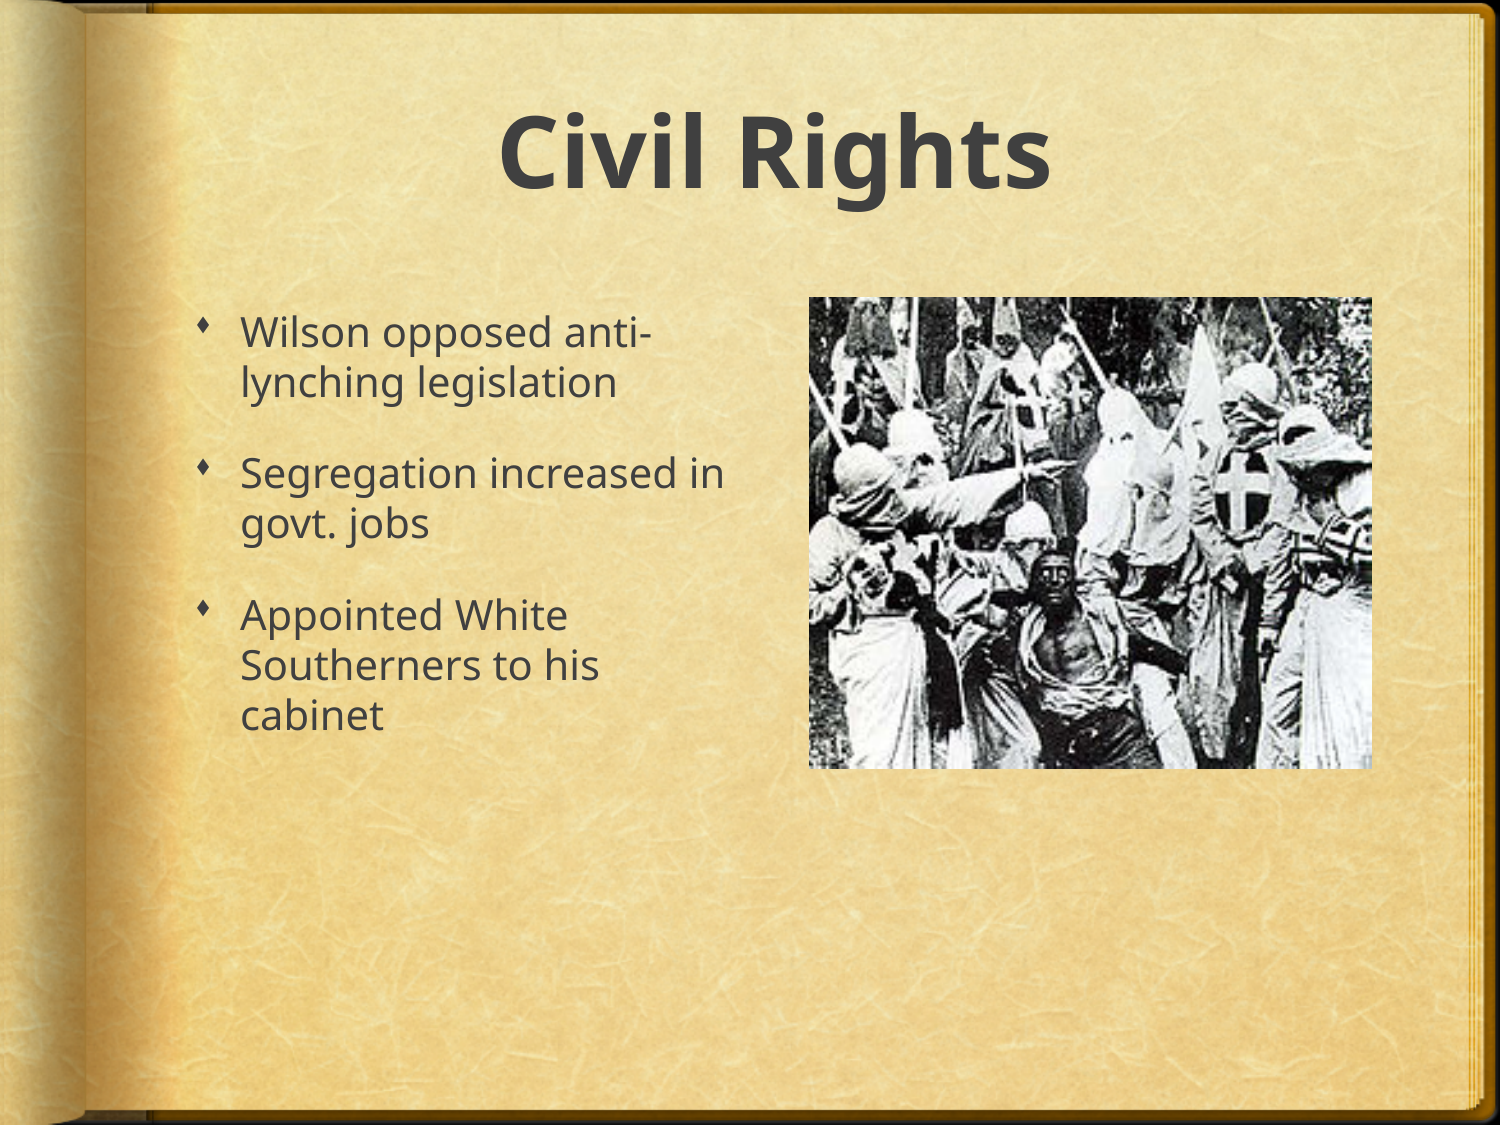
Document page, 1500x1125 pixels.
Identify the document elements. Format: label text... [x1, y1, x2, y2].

picture [0, 0, 1500, 1125]
title Civil Rights [178, 45, 1372, 265]
list Wilson opposed anti-lynching legislation Segregation increased in govt. jobs Appointed White Southerners to his cabinet [178, 297, 742, 1005]
